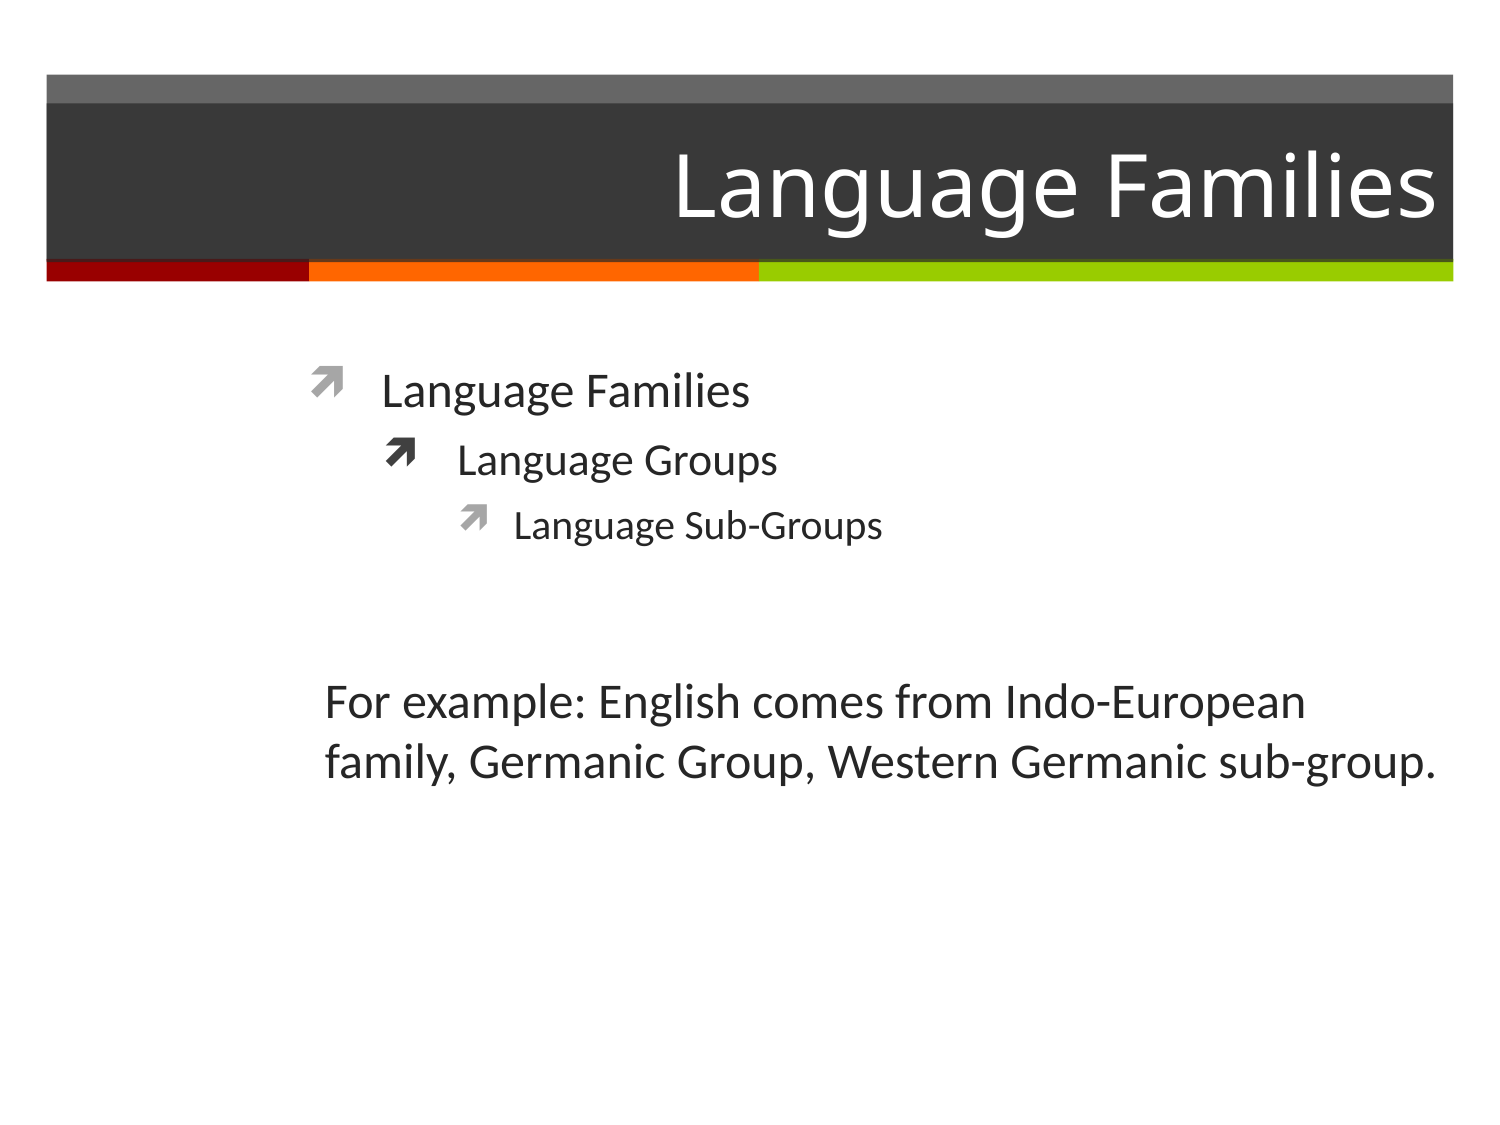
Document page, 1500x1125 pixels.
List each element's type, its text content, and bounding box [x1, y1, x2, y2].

list Language Families Language Groups Language Sub-Groups For example: English comes from Indo-European family, Germanic Group, Western Germanic sub-group. [292, 350, 1454, 1005]
title Language Families [46, 103, 1454, 263]
